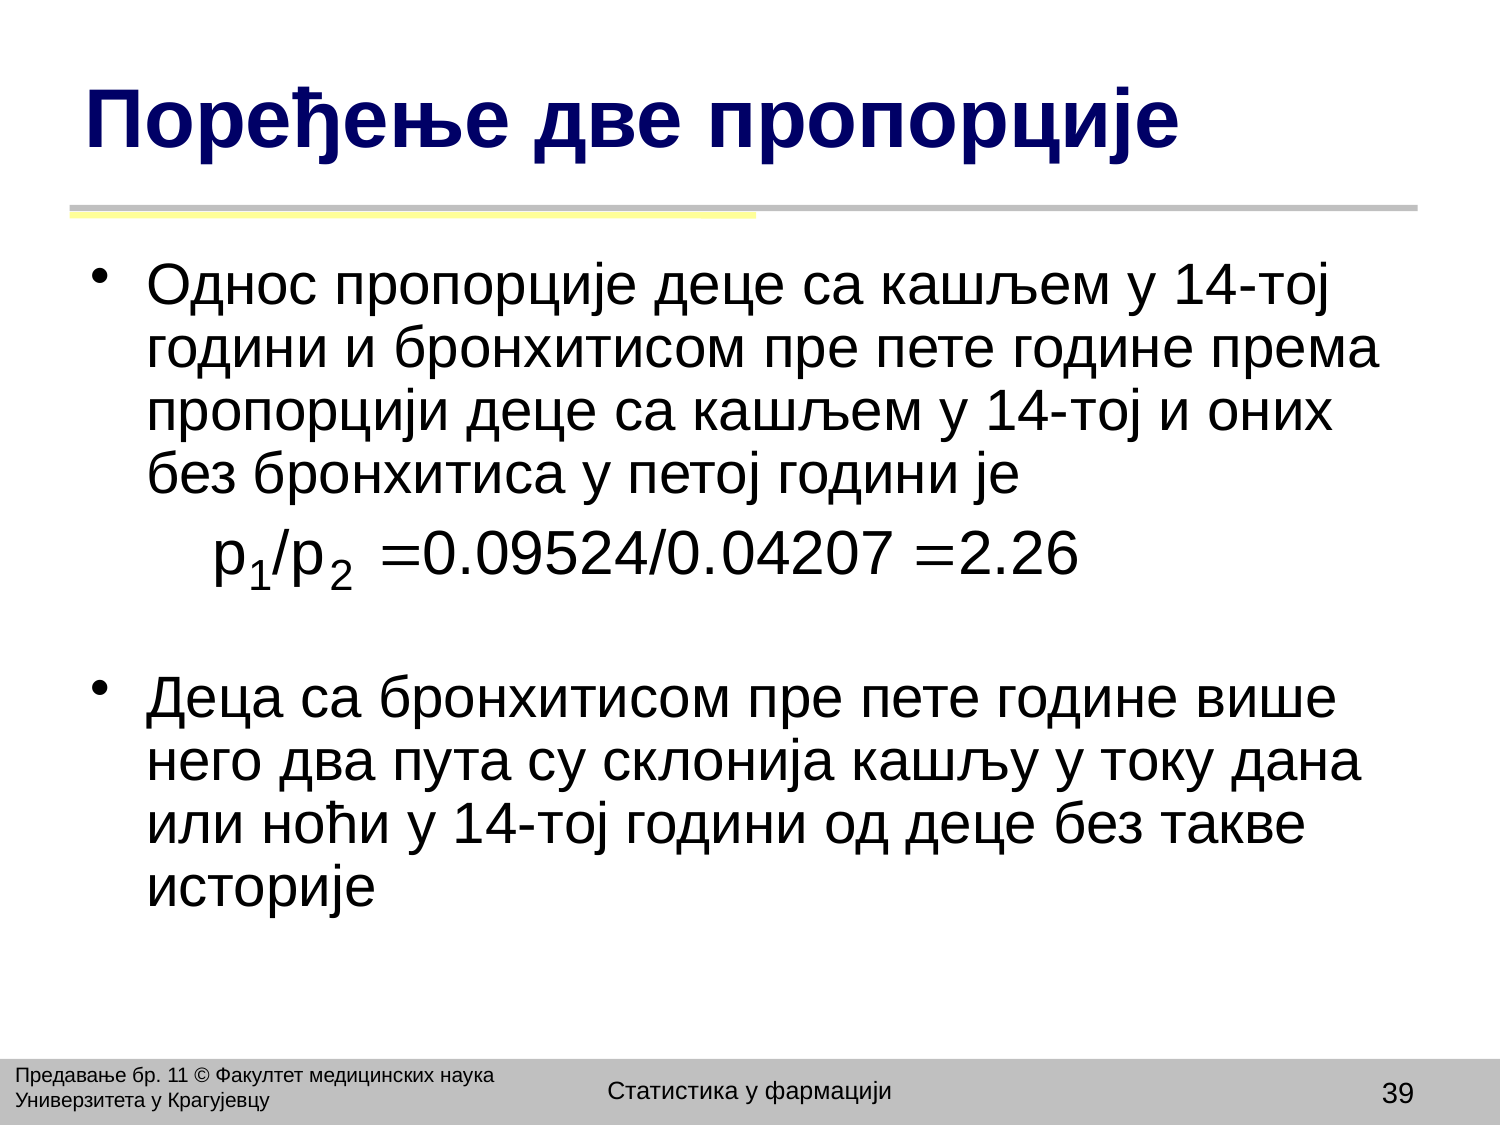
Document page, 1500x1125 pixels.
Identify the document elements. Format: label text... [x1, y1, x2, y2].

list Однос пропорције деце са кашљем у 14-тој години и бронхитисом пре пете године према пропорцији деце са кашљем у 14-тој и оних без бронхитиса у петој години је Деца са бронхитисом пре пете године више него два пута су склонија кашљу у току дана или ноћи у 14-тој години од деце без такве историје [74, 246, 1426, 1023]
footer Статистика у фармацији [512, 1066, 988, 1125]
slide_number Предавање бр. 11 © Факултет медицинских наука Универзитета у Крагујевцу [0, 1053, 622, 1108]
slide_number 39 [1079, 1066, 1430, 1125]
title Поређење две пропорције [69, 19, 1426, 208]
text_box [203, 511, 1097, 606]
